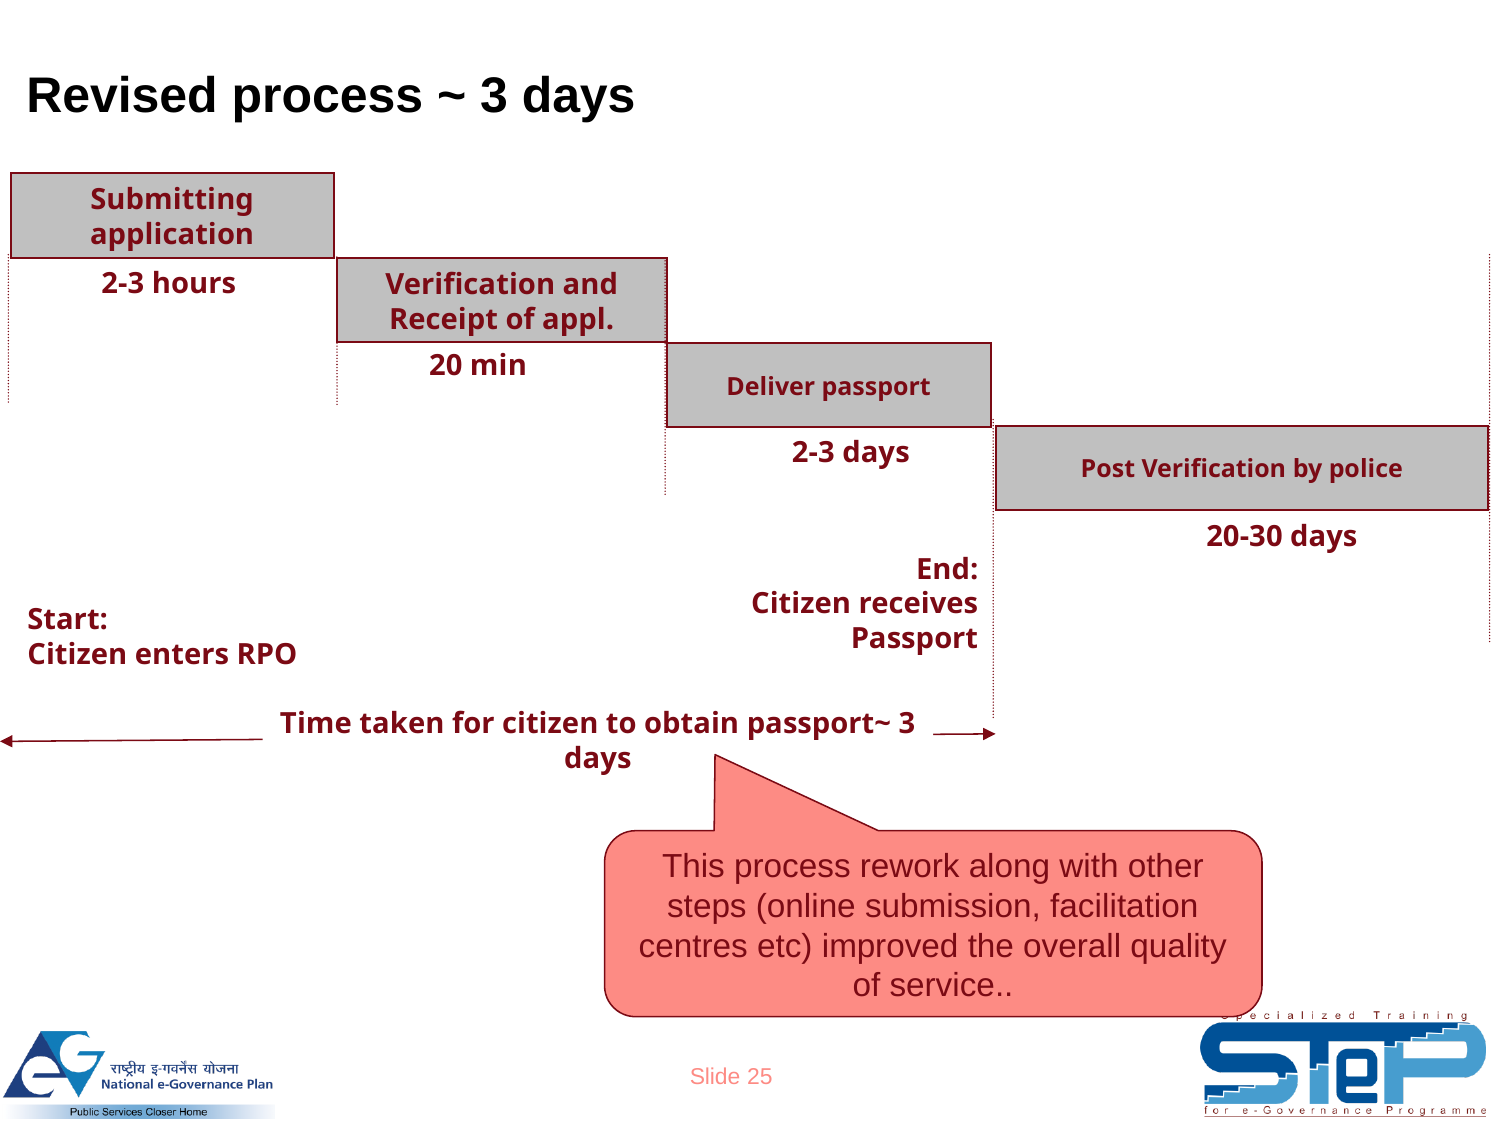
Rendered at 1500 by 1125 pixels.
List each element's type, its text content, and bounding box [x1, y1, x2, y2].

text_box [934, 727, 996, 741]
text_box 20-30 days [1153, 517, 1411, 553]
text_box 2-3 days [733, 433, 968, 468]
text_box Time taken for citizen to obtain passport~ 3 days [262, 719, 934, 761]
title Revised process ~ 3 days [26, 62, 1472, 143]
text_box This process rework along with other steps (online submission, facilitation centres etc) improved the overall quality of service.. [604, 754, 1263, 1017]
text_box Verification and Receipt of appl. [336, 257, 667, 343]
text_box Deliver passport [666, 342, 991, 428]
text_box End: Citizen receives Passport [693, 552, 994, 653]
picture [2, 1031, 275, 1119]
text_box Start: Citizen enters RPO [12, 585, 313, 686]
text_box Submitting application [10, 173, 334, 258]
text_box Post Verification by police [995, 425, 1489, 511]
text_box 20 min [384, 346, 572, 382]
text_box [0, 735, 262, 748]
text_box 2-3 hours [75, 264, 263, 300]
picture [1200, 1011, 1486, 1117]
